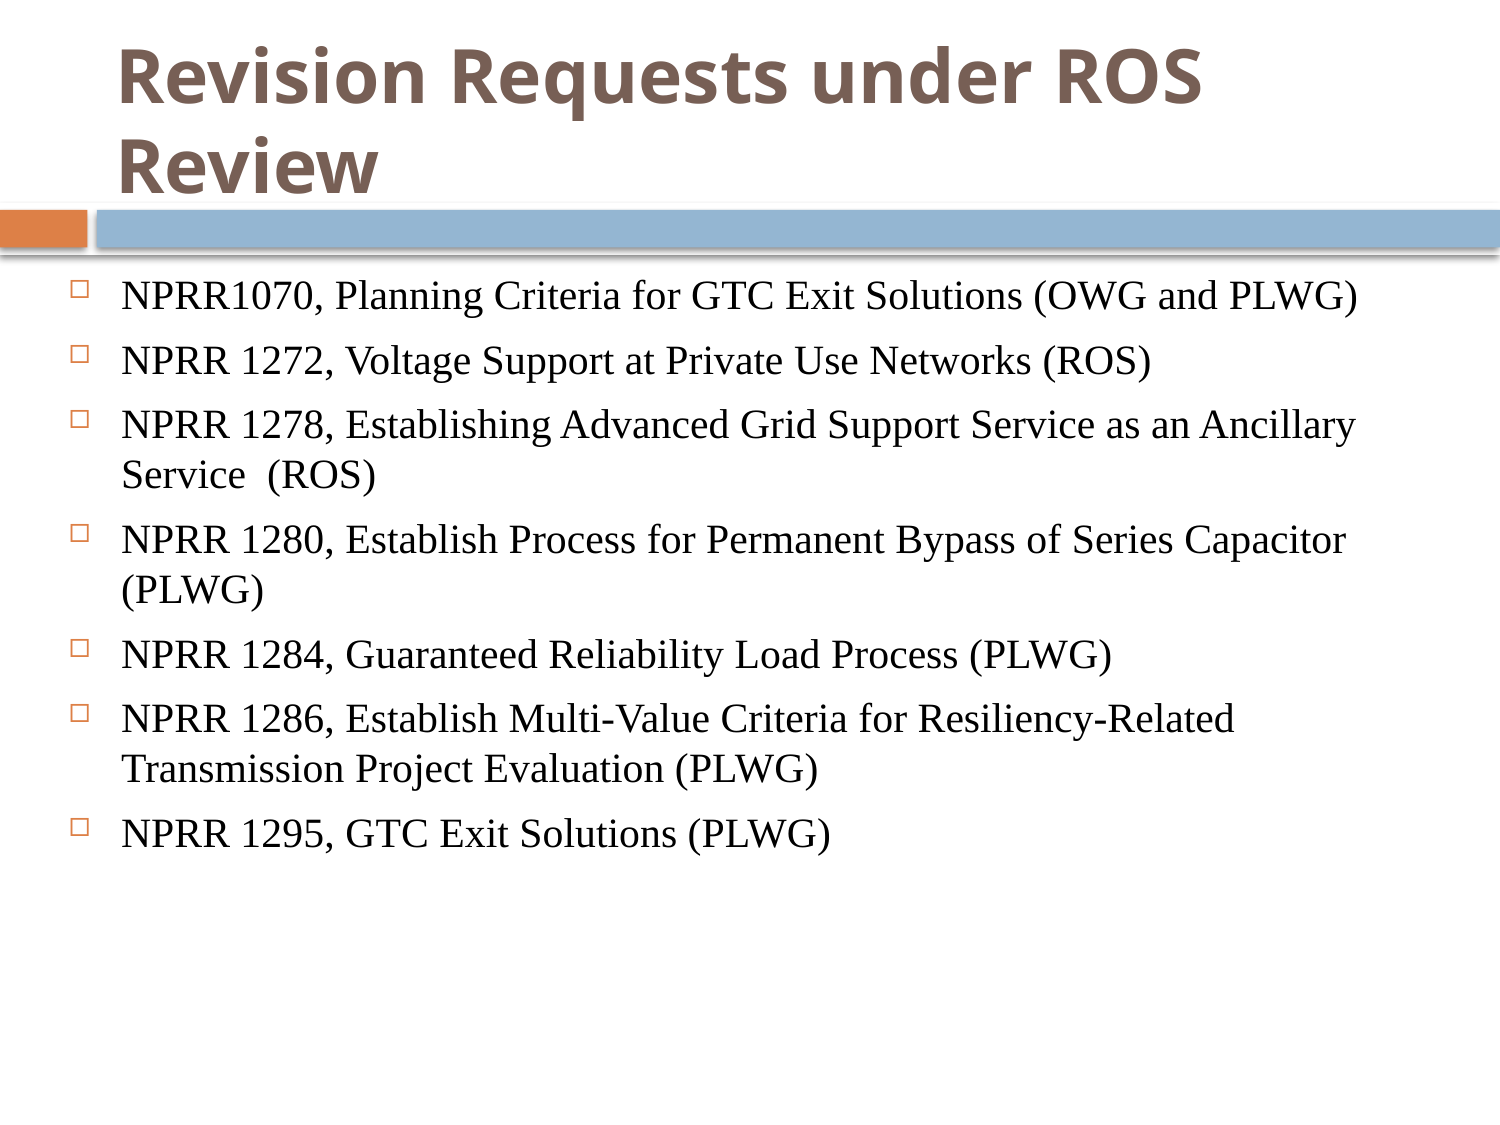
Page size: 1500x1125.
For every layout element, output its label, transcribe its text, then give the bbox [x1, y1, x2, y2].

title Revision Requests under ROS Review [100, 37, 1439, 201]
list NPRR1070, Planning Criteria for GTC Exit Solutions (OWG and PLWG) NPRR 1272, Voltage Support at Private Use Networks (ROS) NPRR 1278, Establishing Advanced Grid Support Service as an Ancillary Service (ROS) NPRR 1280, Establish Process for Permanent Bypass of Series Capacitor (PLWG) NPRR 1284, Guaranteed Reliability Load Process (PLWG) NPRR 1286, Establish Multi-Value Criteria for Resiliency-Related Transmission Project Evaluation (PLWG) NPRR 1295, GTC Exit Solutions (PLWG) [53, 260, 1457, 999]
